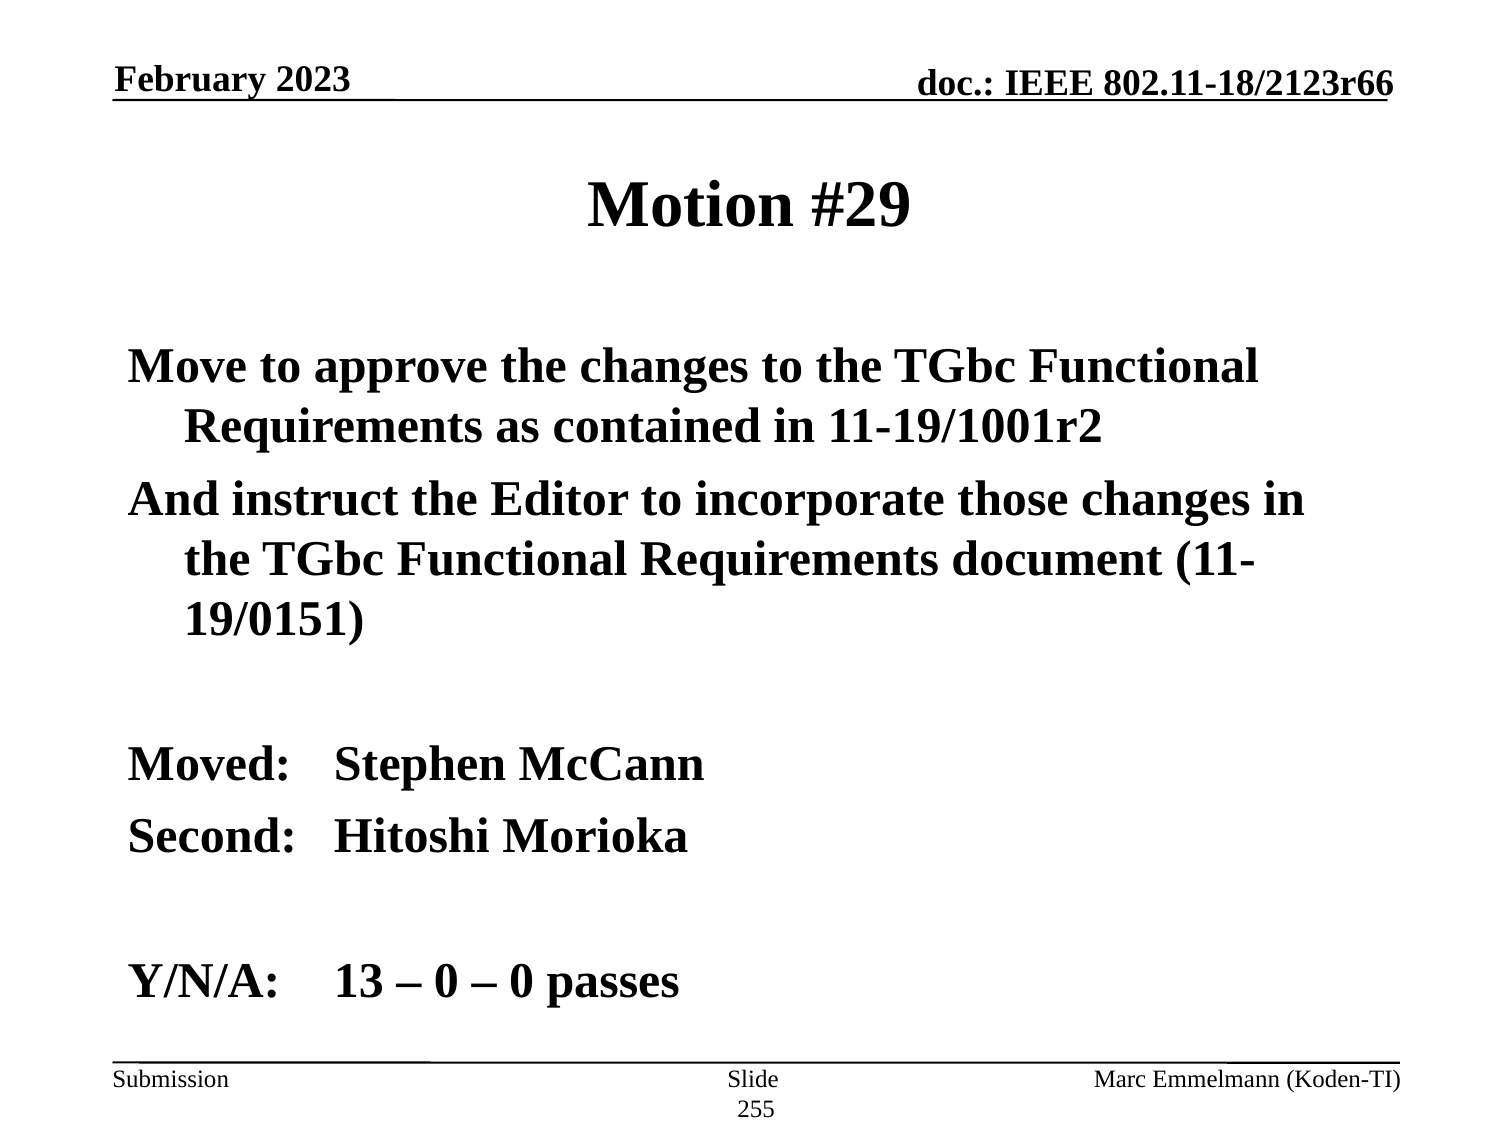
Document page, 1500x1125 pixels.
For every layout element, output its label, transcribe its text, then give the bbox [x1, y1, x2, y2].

slide_number Slide 255 [712, 1061, 800, 1123]
footer Marc Emmelmann (Koden-TI) [878, 1061, 1402, 1093]
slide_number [114, 54, 423, 100]
list Move to approve the changes to the TGbc Functional Requirements as contained in 11-19/1001r2 And instruct the Editor to incorporate those changes in the TGbc Functional Requirements document (11-19/0151) Moved: Stephen McCann Second: Hitoshi Morioka Y/N/A: 13 – 0 – 0 passes [112, 324, 1388, 1000]
title Motion #29 [112, 112, 1388, 288]
